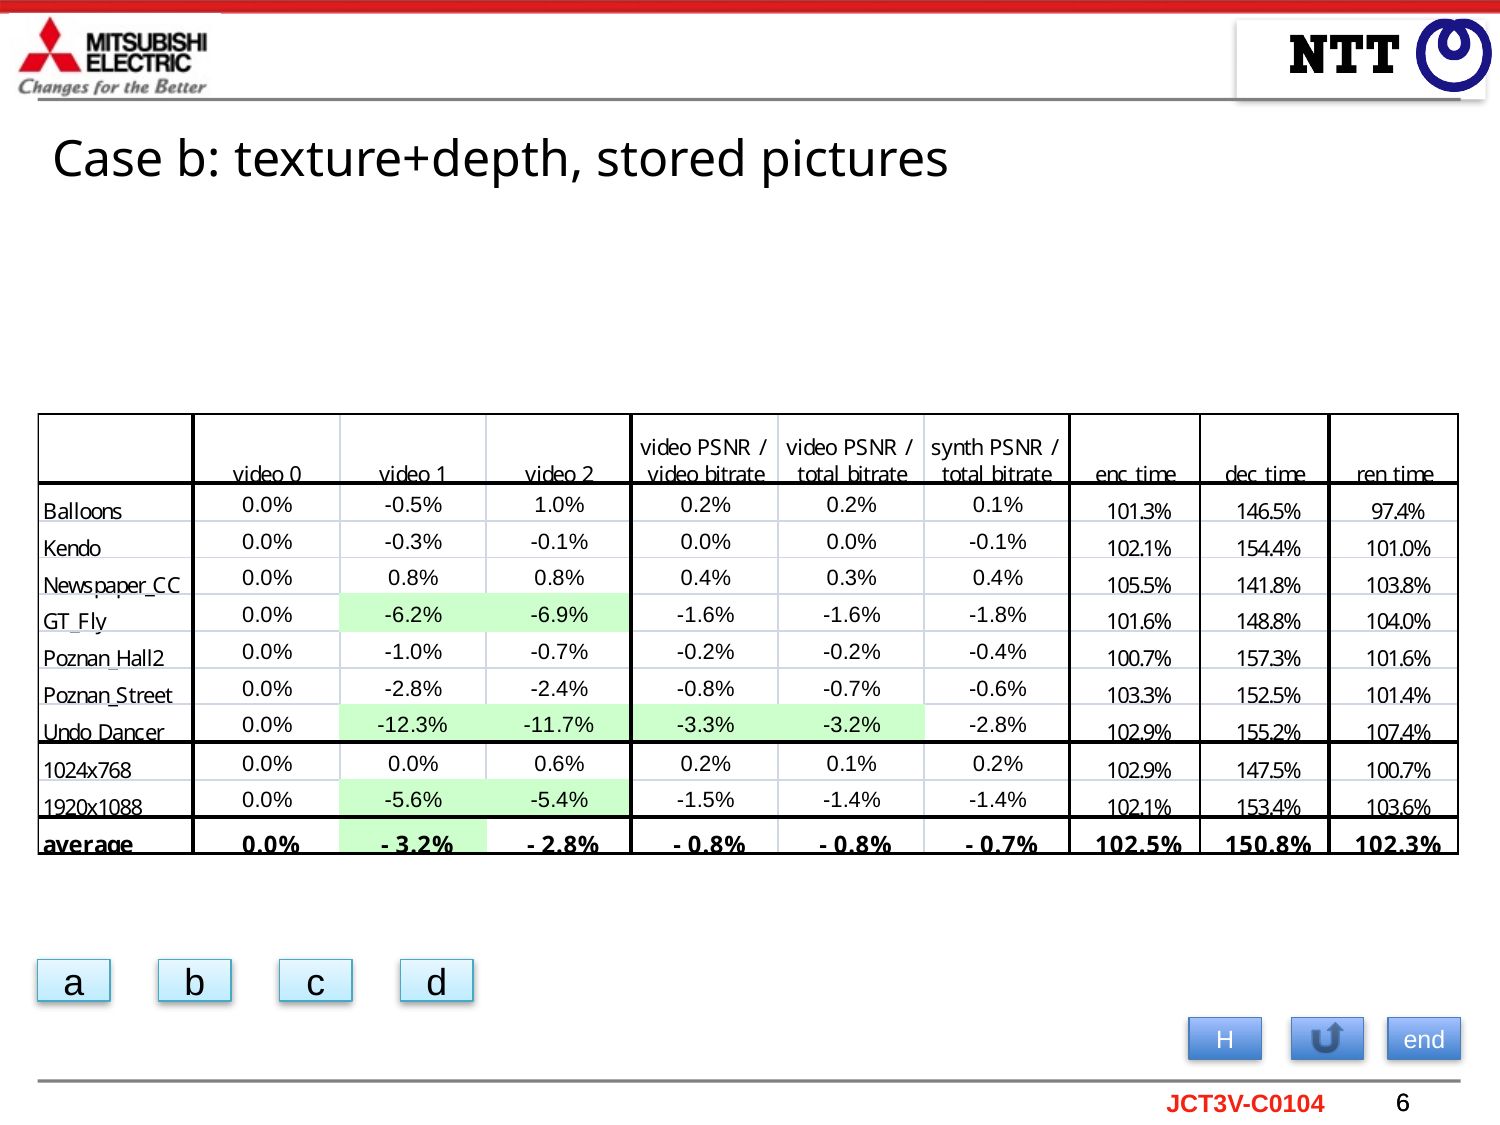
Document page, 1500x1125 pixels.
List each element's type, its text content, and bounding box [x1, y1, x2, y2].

text_box d [400, 959, 474, 1002]
footer JCT3V-C0104 [1134, 1070, 1357, 1125]
text_box c [279, 959, 353, 1002]
text_box end [1387, 1017, 1461, 1060]
text_box a [37, 959, 111, 1002]
picture [0, 0, 1500, 100]
text_box [1291, 1017, 1364, 1060]
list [37, 413, 1461, 857]
picture [1282, 18, 1400, 93]
text_box b [158, 959, 232, 1002]
text_box H [1188, 1017, 1262, 1060]
title Case b: texture+depth, stored pictures [37, 116, 1461, 196]
text_box 6 [1352, 1071, 1425, 1125]
picture [1415, 18, 1498, 93]
